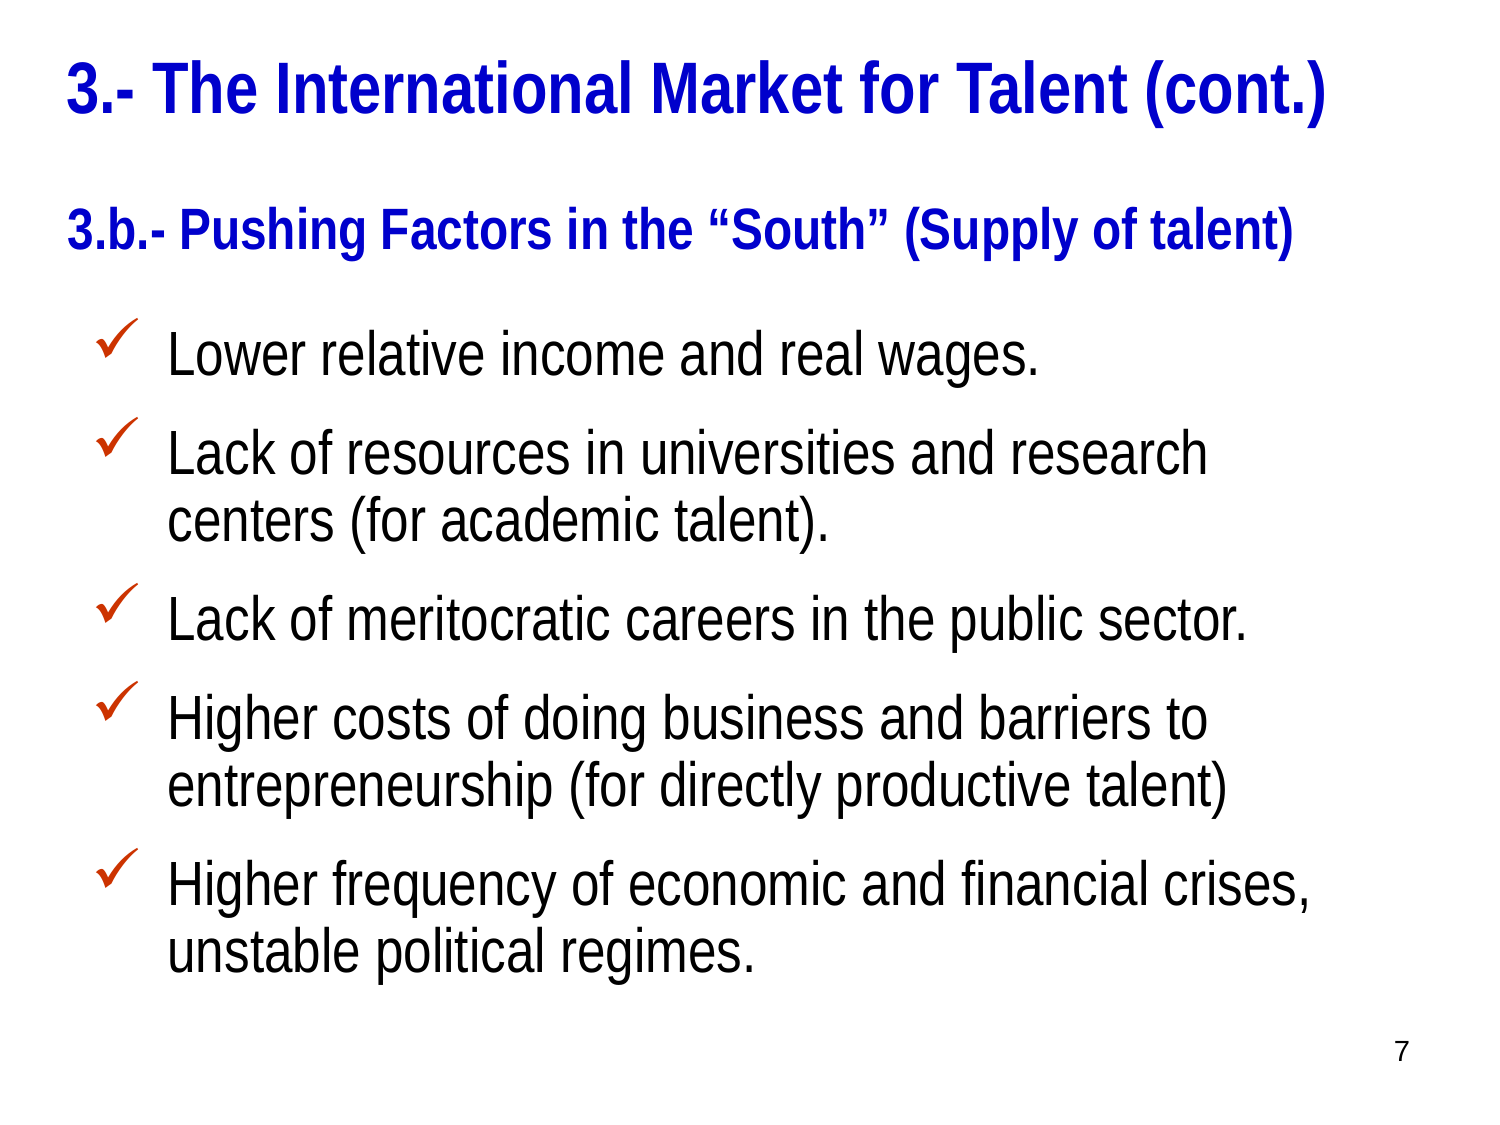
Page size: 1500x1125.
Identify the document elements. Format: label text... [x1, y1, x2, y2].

text_box Lower relative income and real wages. Lack of resources in universities and research centers (for academic talent). Lack of meritocratic careers in the public sector. Higher costs of doing business and barriers to entrepreneurship (for directly productive talent) Higher frequency of economic and financial crises, unstable political regimes. [76, 314, 1388, 994]
slide_number 7 [1074, 1024, 1426, 1103]
text_box 3.b.- Pushing Factors in the “South” (Supply of talent) [53, 184, 1424, 270]
text_box 3.- The International Market for Talent (cont.) [41, 43, 1412, 137]
